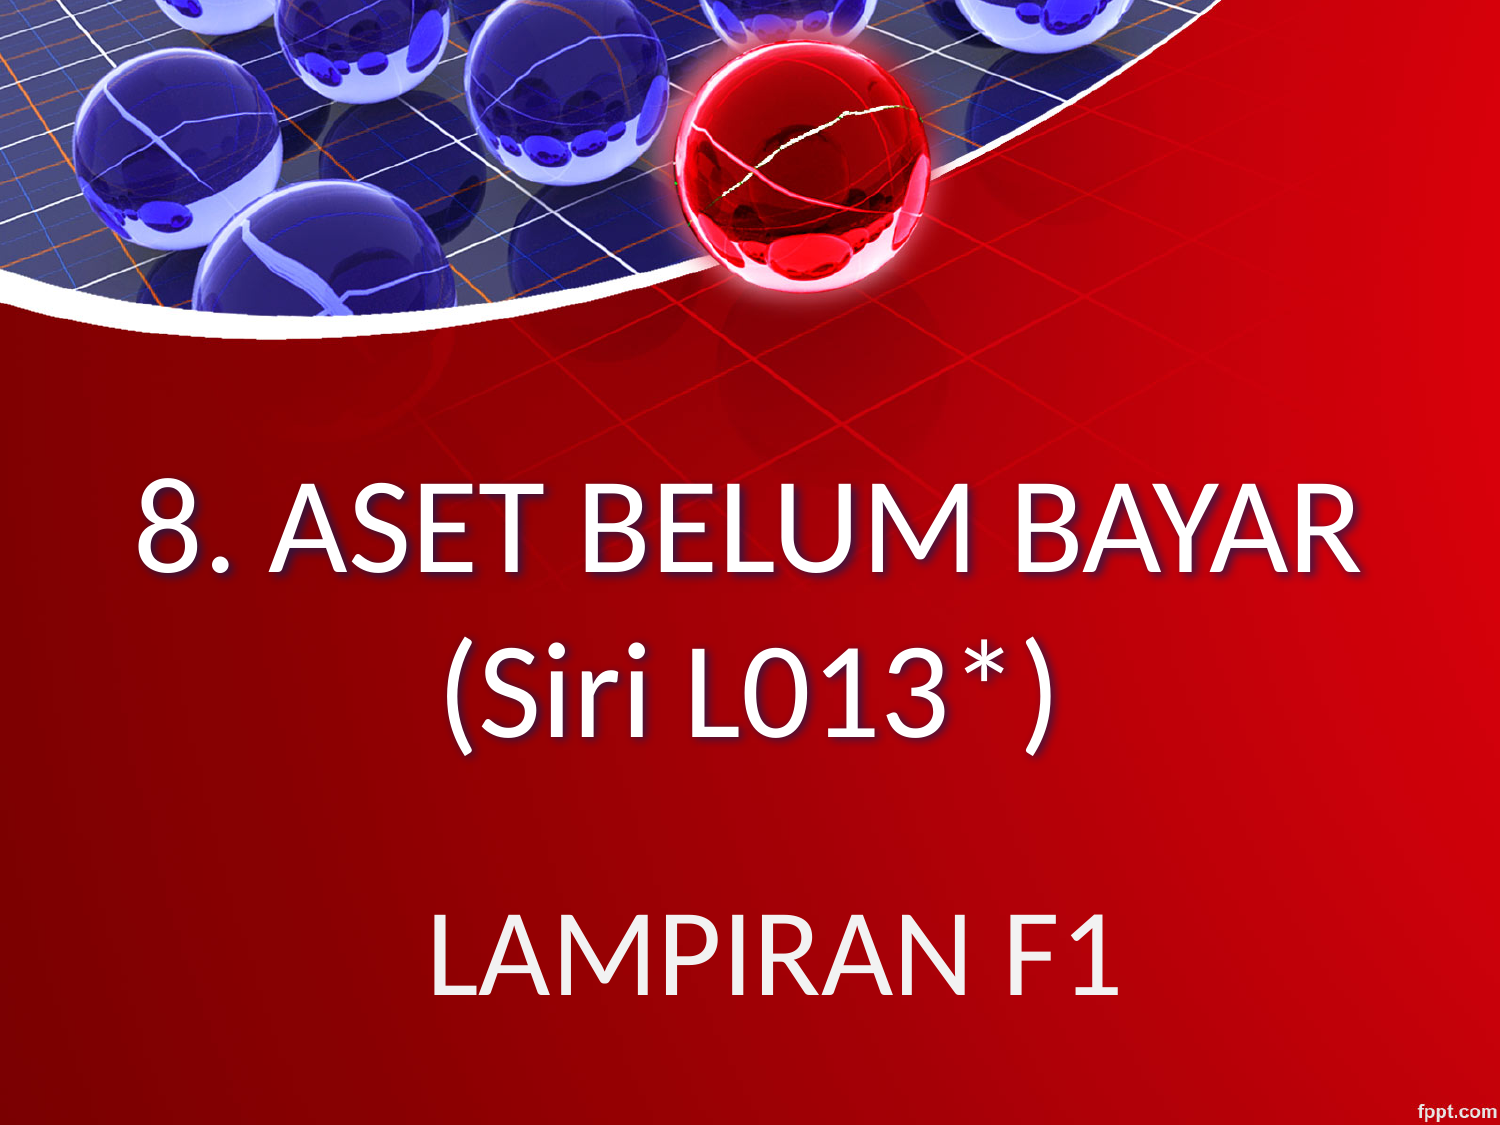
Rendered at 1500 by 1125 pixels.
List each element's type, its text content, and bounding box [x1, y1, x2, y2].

subtitle LAMPIRAN F1 [98, 863, 1452, 964]
title 8. ASET BELUM BAYAR (Siri L013*) [23, 537, 1475, 663]
picture [0, 0, 1500, 1125]
